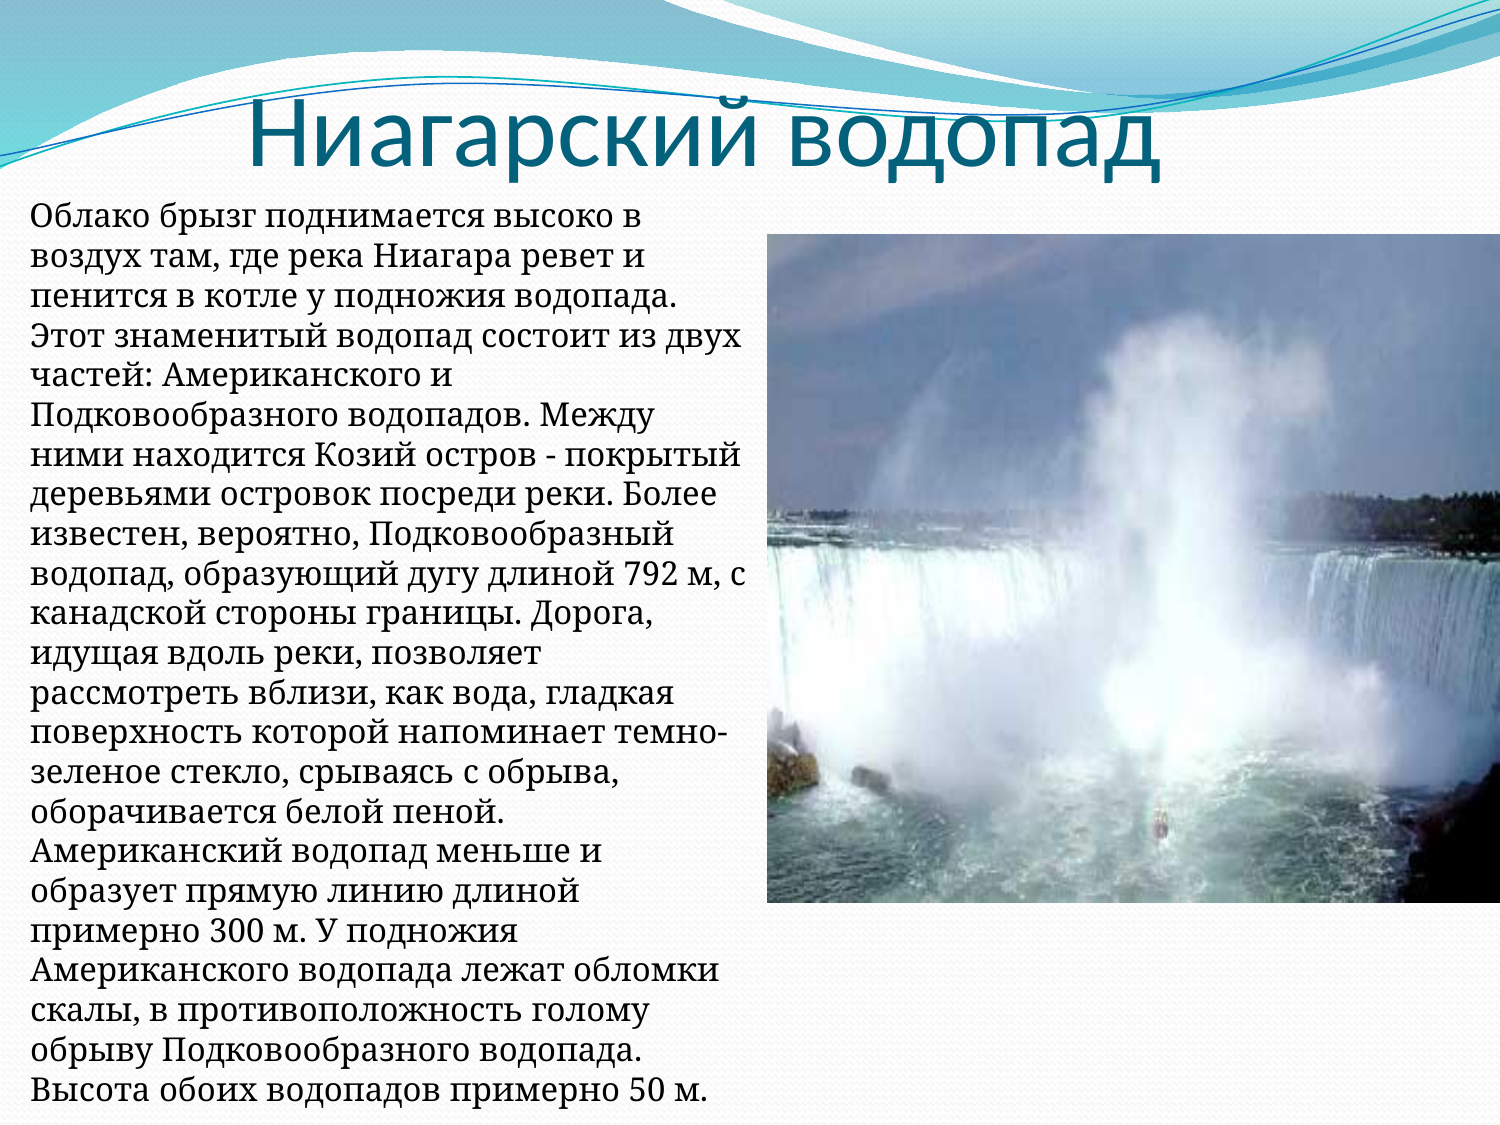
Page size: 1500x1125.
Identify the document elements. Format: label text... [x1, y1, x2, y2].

list Облако брызг поднимается высоко в воздух там, где река Ниагара ревет и пенится в котле у подножия водопада. Этот знаменитый водопад состоит из двух частей: Американского и Подковообразного водопадов. Между ними находится Козий остров - покрытый деревьями островок посреди реки. Более известен, вероятно, Подковообразный водопад, образующий дугу длиной 792 м, с канадской стороны границы. Дорога, идущая вдоль реки, позволяет рассмотреть вблизи, как вода, гладкая поверхность которой напоминает темно-зеленое стекло, срываясь с обрыва, оборачивается белой пеной. Американский водопад меньше и образует прямую линию длиной примерно 300 м. У подножия Американского водопада лежат обломки скалы, в противоположность голому обрыву Подковообразного водопада. Высота обоих водопадов примерно 50 м. [0, 187, 774, 1125]
picture [766, 234, 1500, 903]
title Ниагарский водопад [246, 0, 1500, 188]
